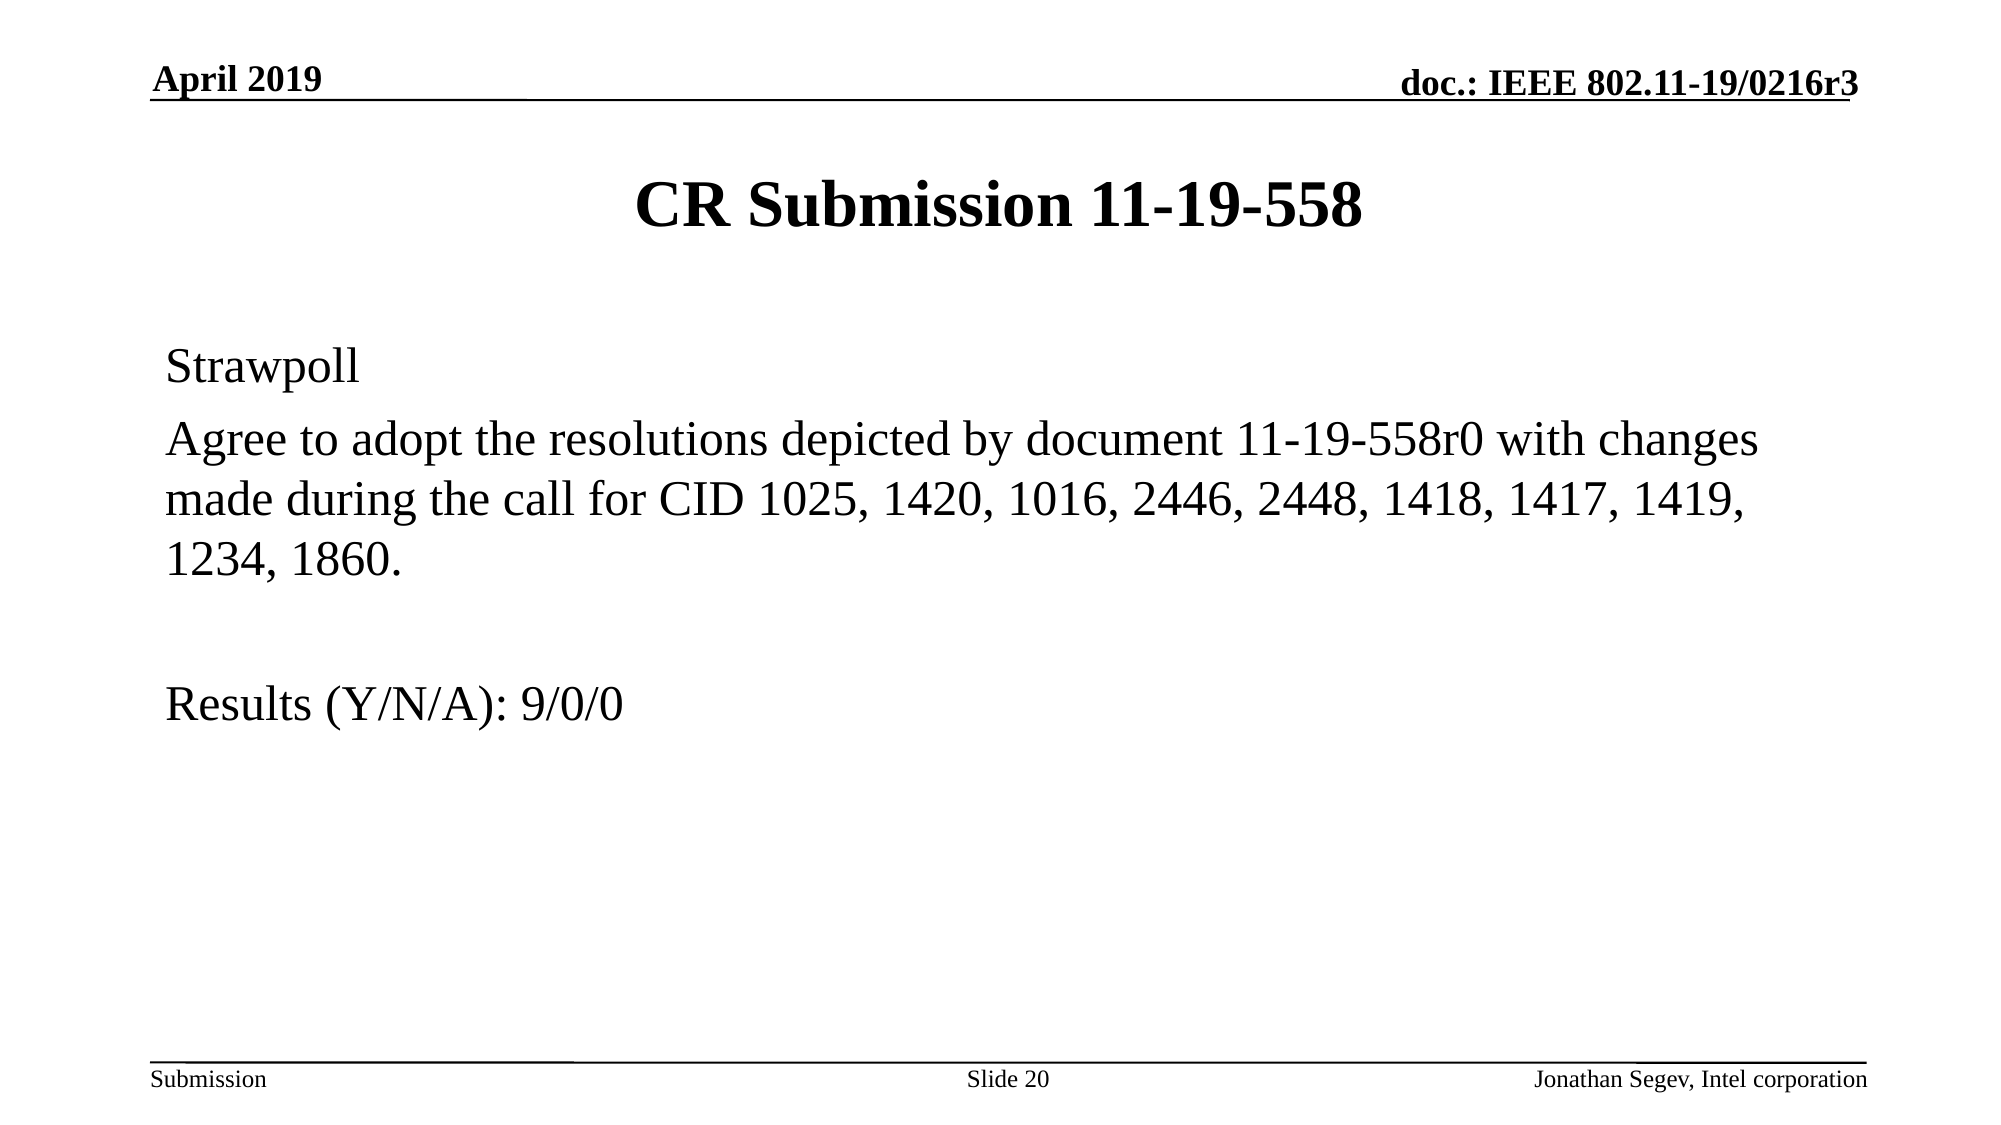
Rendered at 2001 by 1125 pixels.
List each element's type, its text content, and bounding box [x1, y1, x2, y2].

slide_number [152, 54, 563, 100]
list Strawpoll Agree to adopt the resolutions depicted by document 11-19-558r0 with changes made during the call for CID 1025, 1420, 1016, 2446, 2448, 1418, 1417, 1419, 1234, 1860. Results (Y/N/A): 9/0/0 [149, 324, 1850, 1000]
footer Jonathan Segev, Intel corporation [1171, 1061, 1869, 1093]
slide_number Slide 20 [950, 1061, 1067, 1123]
title CR Submission 11-19-558 [149, 112, 1850, 288]
